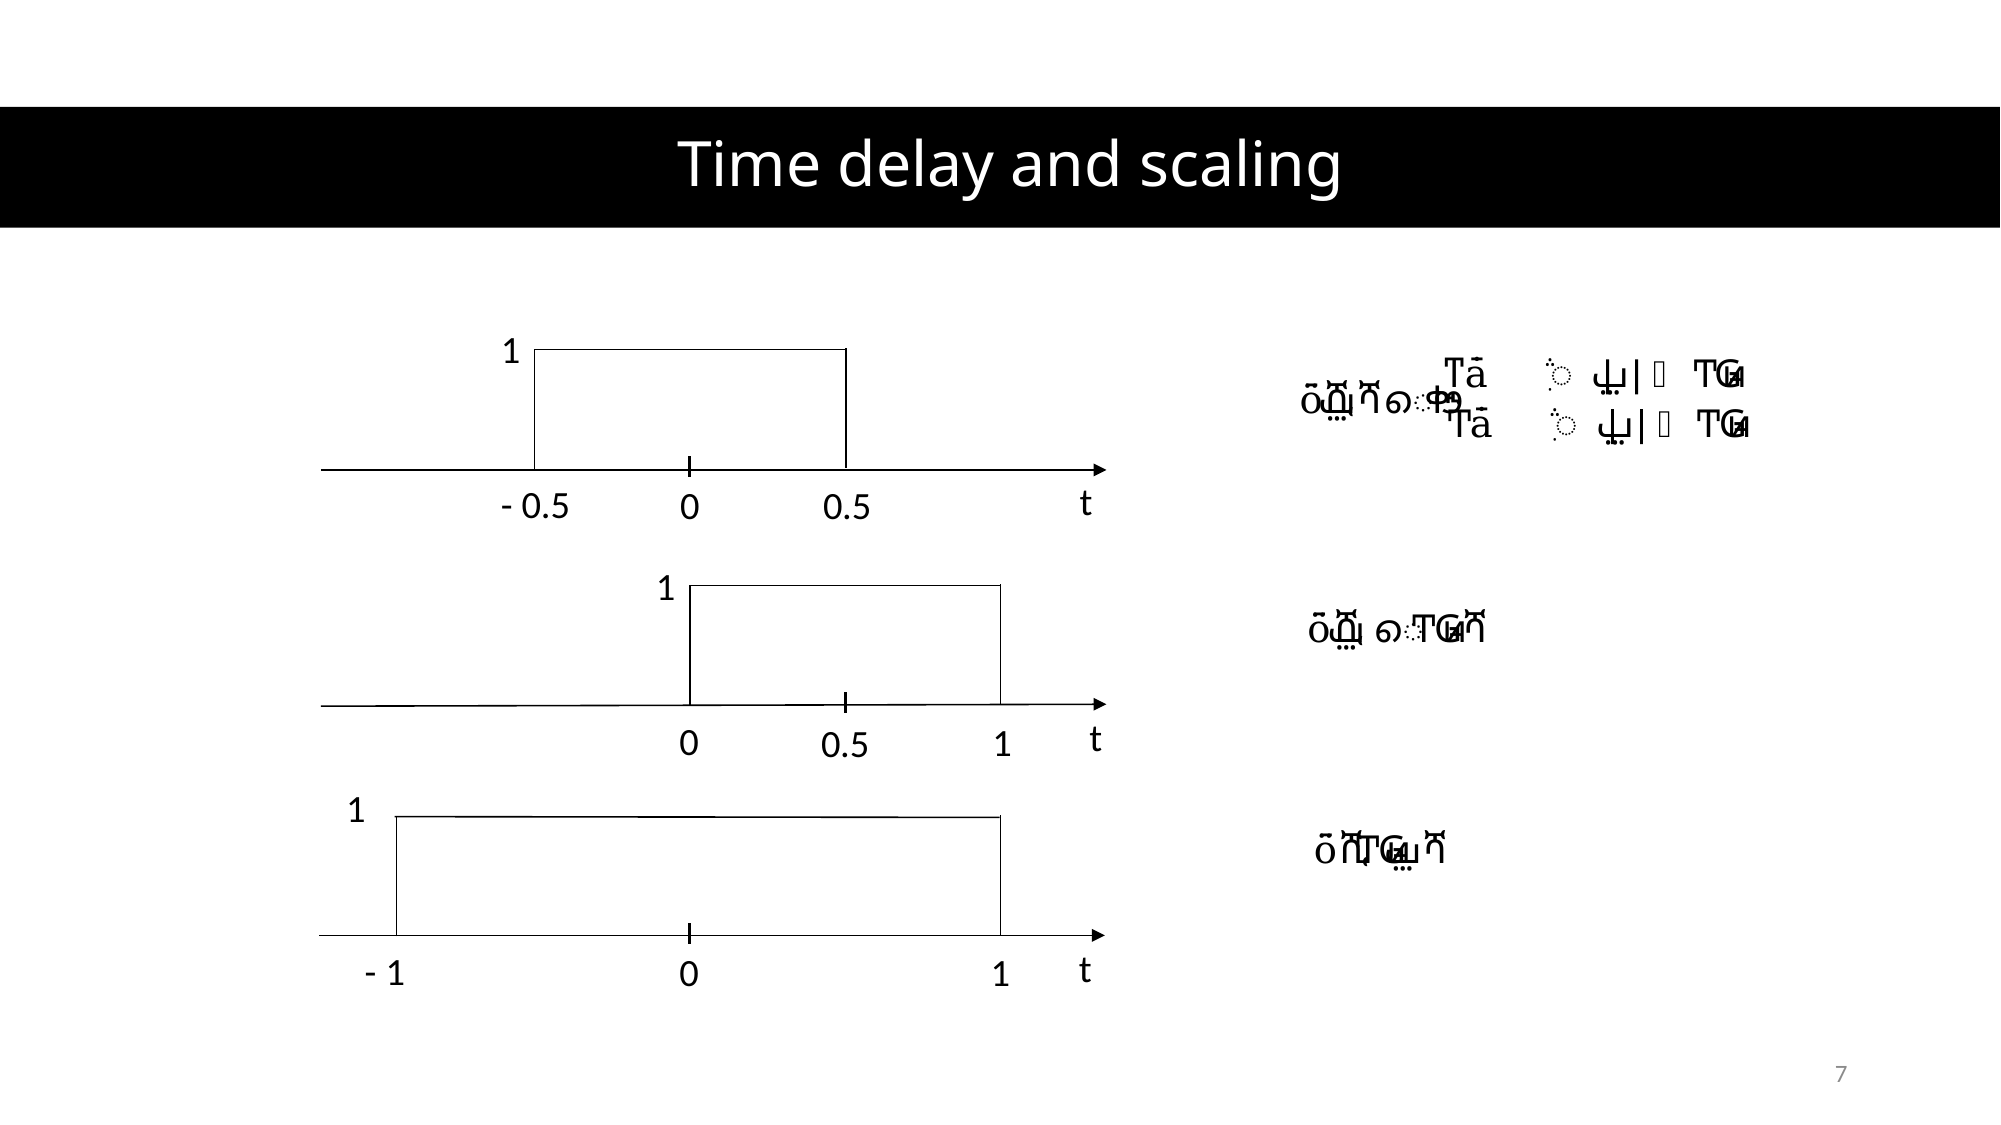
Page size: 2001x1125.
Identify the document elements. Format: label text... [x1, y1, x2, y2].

slide_number 7 [1412, 1042, 1863, 1103]
picture [318, 109, 1762, 1019]
text_box [0, 106, 318, 229]
text_box [1762, 106, 2000, 229]
title Time delay and scaling [91, 105, 1931, 228]
